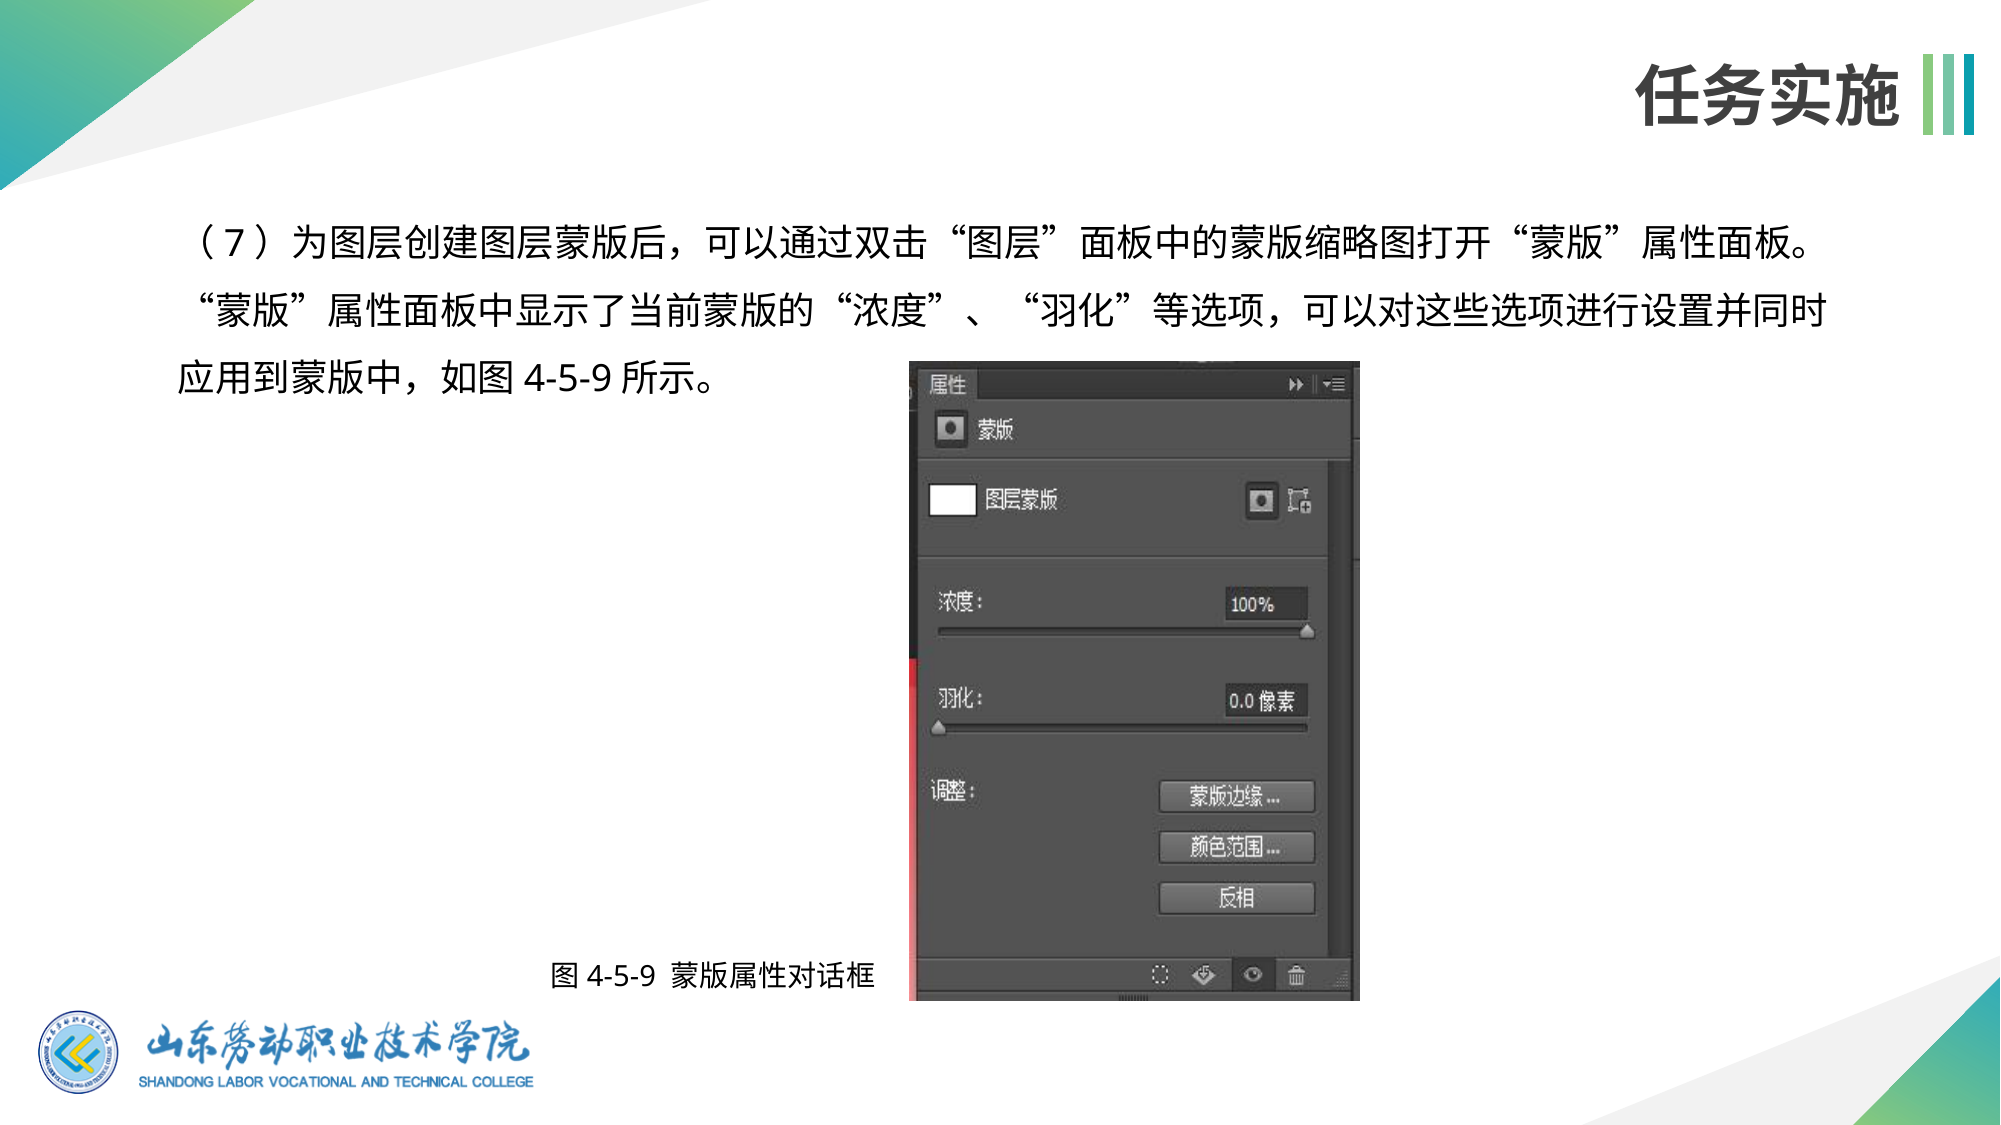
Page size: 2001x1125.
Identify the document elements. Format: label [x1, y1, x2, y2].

text_box [1928, 54, 1969, 136]
picture [909, 361, 1360, 1001]
picture [38, 1010, 550, 1094]
text_box [0, 0, 2000, 1125]
